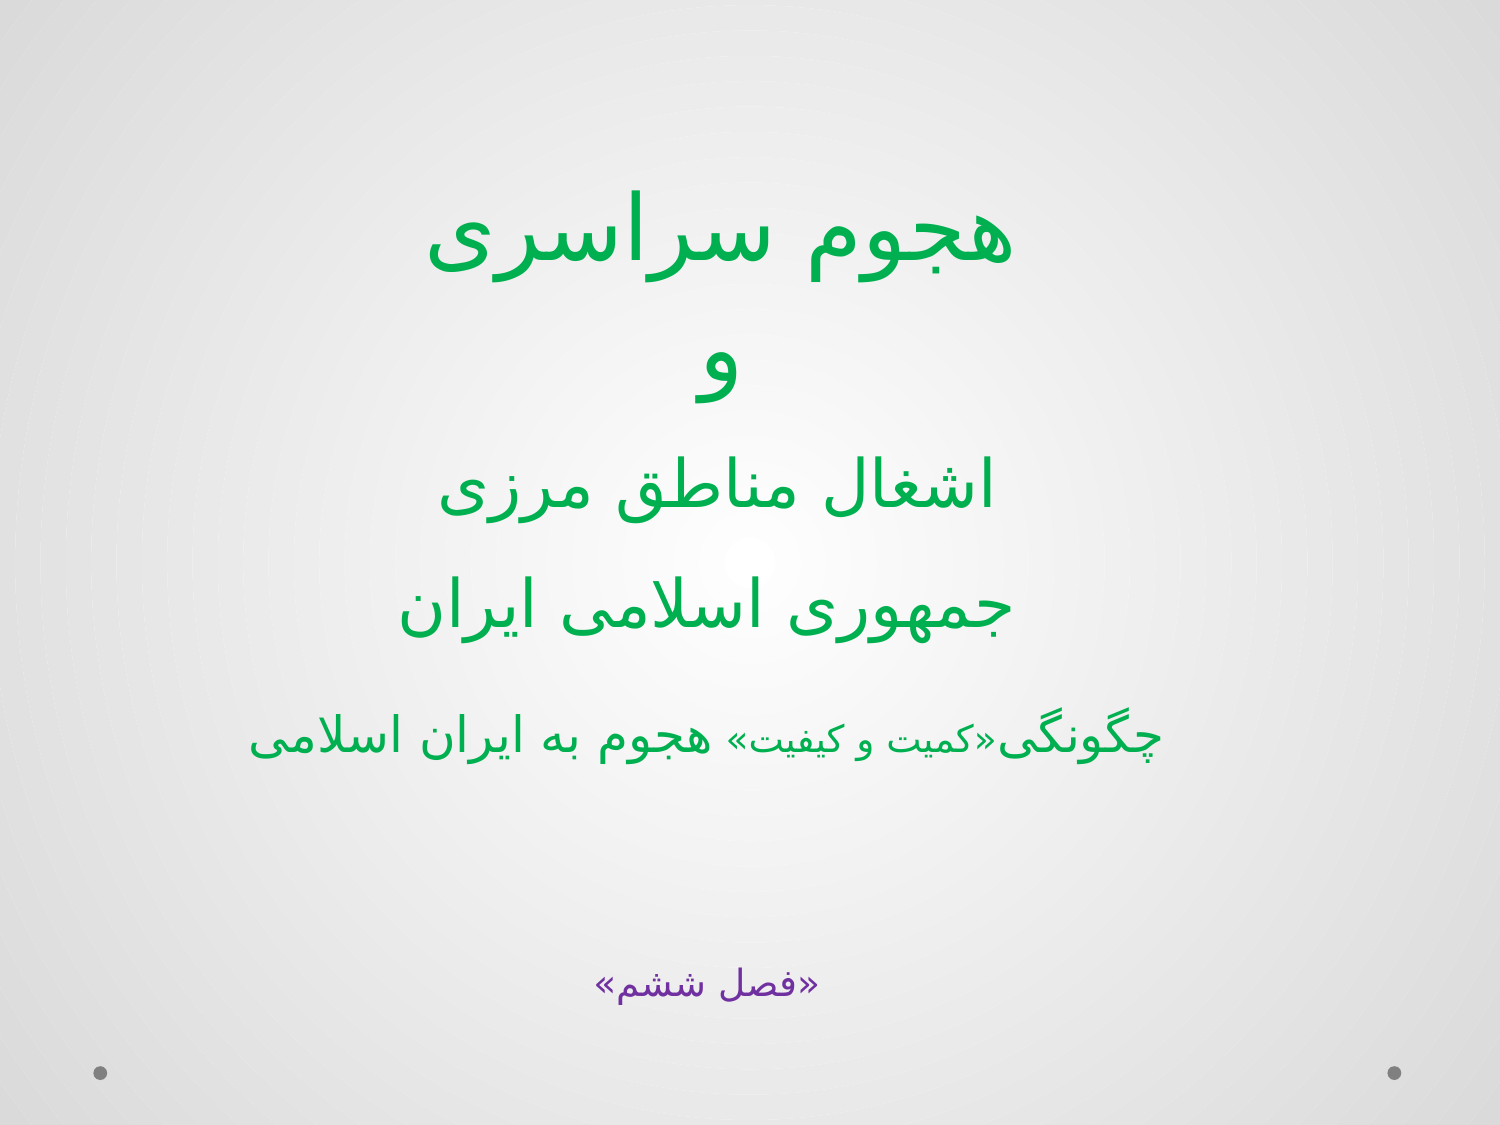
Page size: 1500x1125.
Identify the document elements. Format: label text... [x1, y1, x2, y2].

title هجوم سراسری و اشغال مناطق مرزی جمهوری اسلامی ایران چگونگی«کمیت و کیفیت» هجوم به ایران اسلامی «فصل ششم» [25, 115, 1388, 1012]
